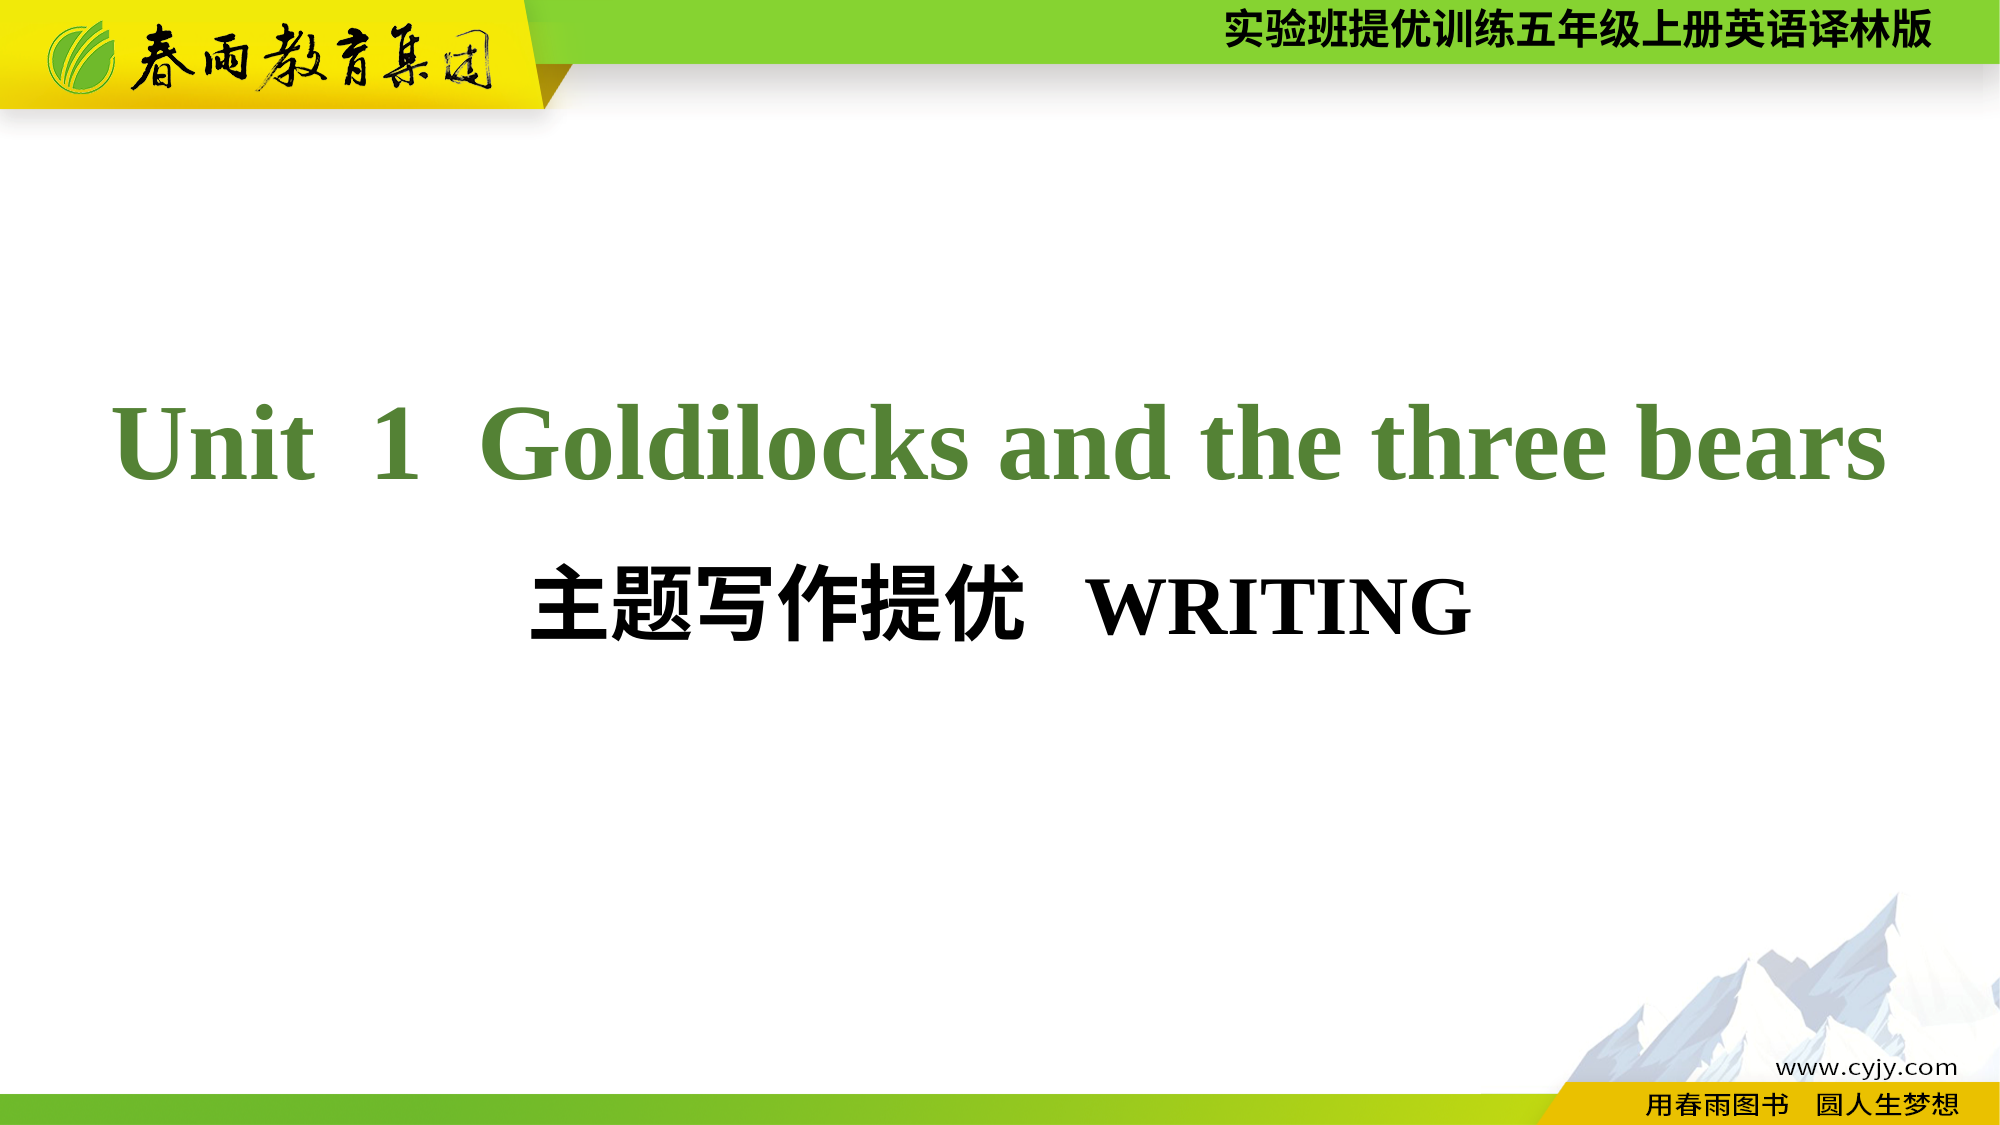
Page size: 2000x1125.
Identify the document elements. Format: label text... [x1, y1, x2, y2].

picture [0, 0, 2000, 298]
text_box Unit 1 Goldilocks and the three bears 主题写作提优 WRITING [0, 298, 2000, 659]
picture [0, 659, 2000, 1125]
